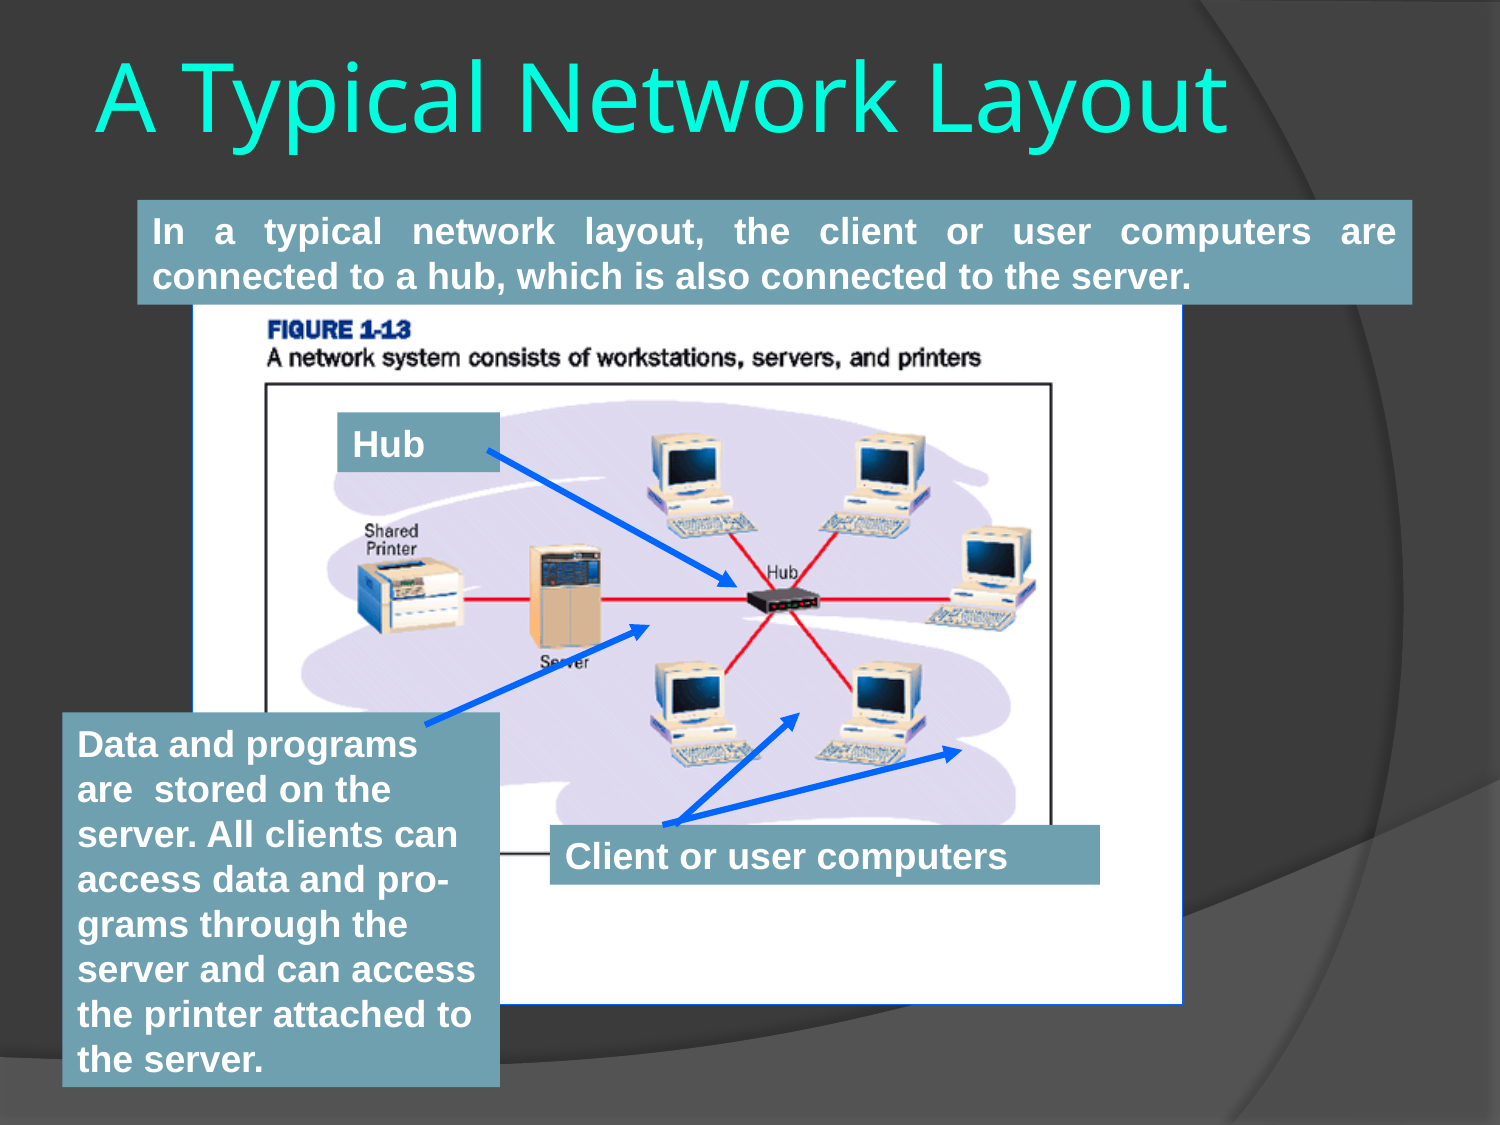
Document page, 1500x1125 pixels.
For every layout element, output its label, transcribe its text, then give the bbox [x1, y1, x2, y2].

text_box Data and programs are stored on the server. All clients can access data and pro-grams through the server and can access the printer attached to the server. [62, 712, 500, 1088]
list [192, 262, 1183, 1006]
text_box In a typical network layout, the client or user computers are connected to a hub, which is also connected to the server. [137, 199, 1413, 305]
title A Typical Network Layout [87, 0, 1313, 188]
